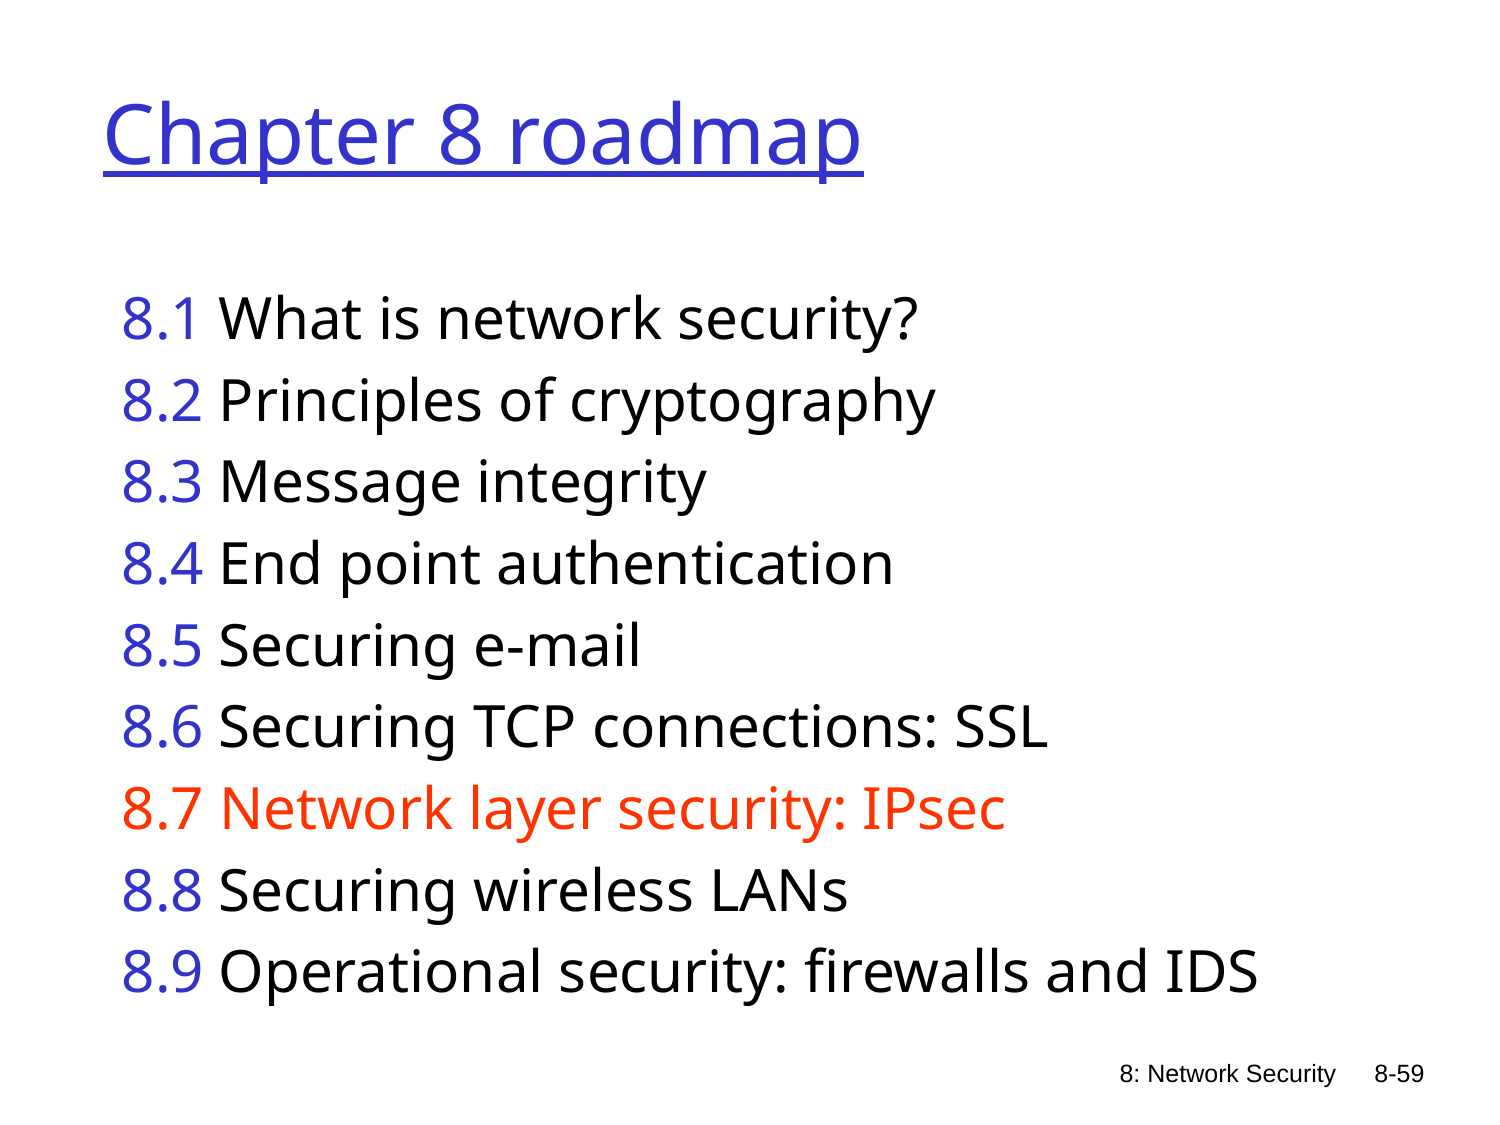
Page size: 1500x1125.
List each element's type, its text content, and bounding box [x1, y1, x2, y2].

slide_number 8-59 [1320, 1050, 1440, 1099]
title Chapter 8 roadmap [87, 37, 1363, 225]
list 8.1 What is network security? 8.2 Principles of cryptography 8.3 Message integrity 8.4 End point authentication 8.5 Securing e-mail 8.6 Securing TCP connections: SSL 8.7 Network layer security: IPsec 8.8 Securing wireless LANs 8.9 Operational security: firewalls and IDS [106, 273, 1382, 1037]
footer 8: Network Security [876, 1050, 1352, 1125]
